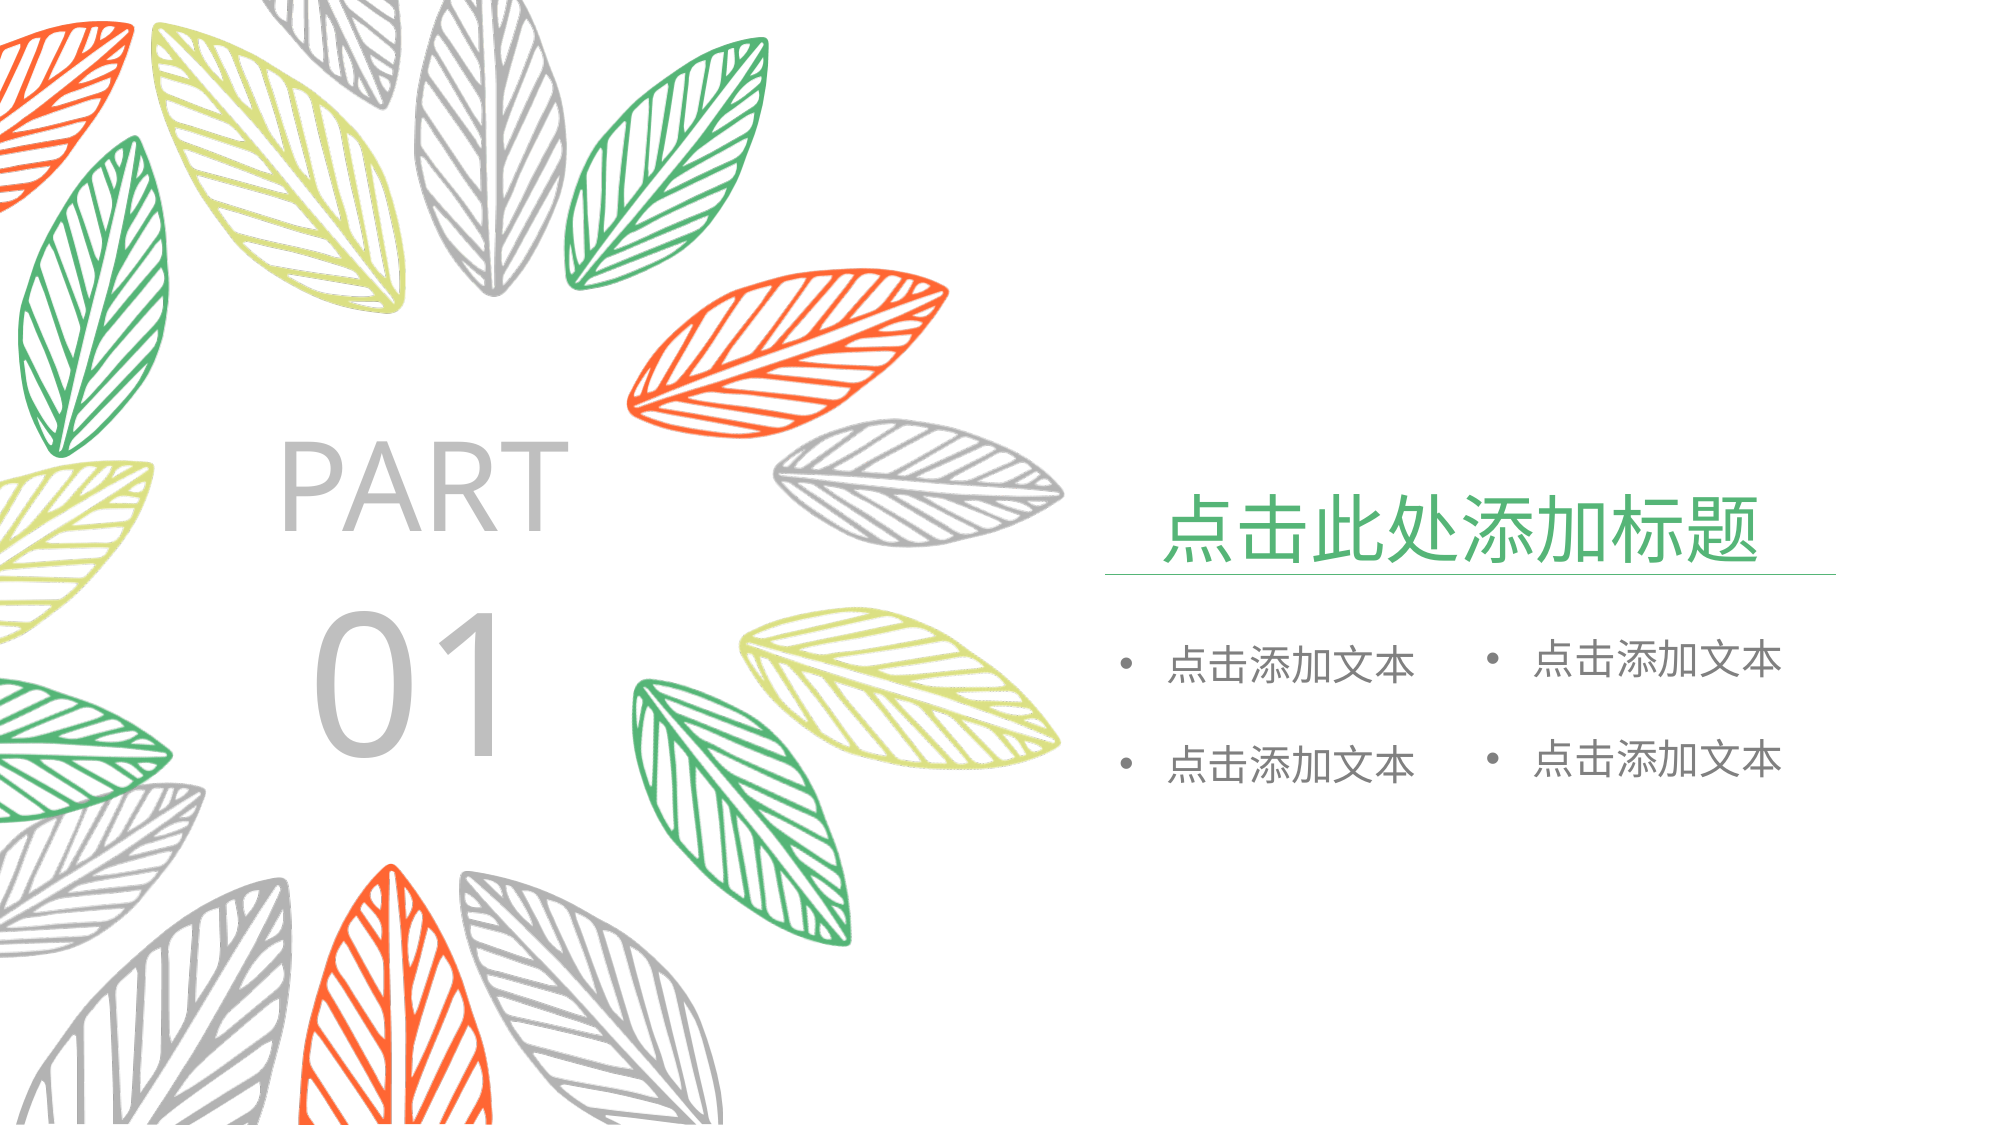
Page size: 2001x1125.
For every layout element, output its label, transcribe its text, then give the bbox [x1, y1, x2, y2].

text_box 点击添加文本 点击添加文本 [1104, 580, 1465, 796]
picture [0, 0, 1106, 1125]
text_box 点击此处添加标题 [1145, 474, 1918, 580]
text_box PART 01 [296, 459, 610, 804]
text_box 点击添加文本 点击添加文本 [1470, 575, 1804, 791]
